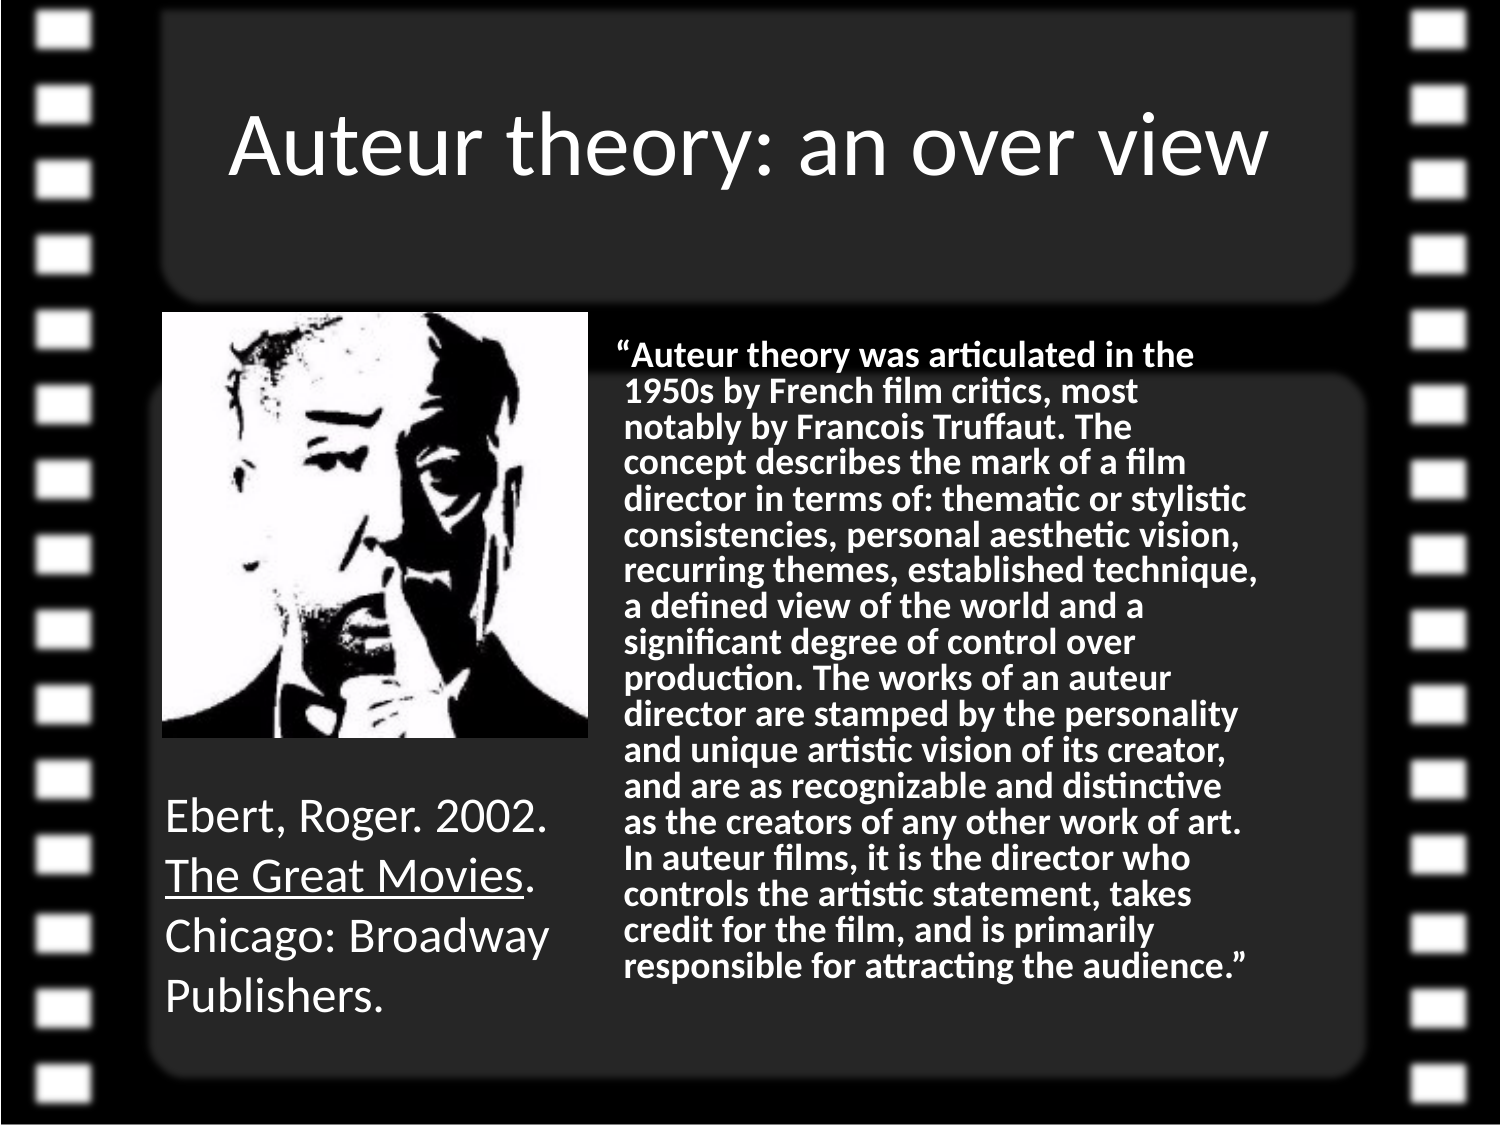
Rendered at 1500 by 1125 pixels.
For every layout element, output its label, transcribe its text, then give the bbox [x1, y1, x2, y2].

picture [0, 0, 1500, 1125]
text_box Ebert, Roger. 2002. The Great Movies. Chicago: Broadway Publishers. [149, 774, 588, 1030]
title Auteur theory: an over view [75, 45, 1425, 233]
list “Auteur theory was articulated in the 1950s by French film critics, most notably by Francois Truffaut. The concept describes the mark of a film director in terms of: thematic or stylistic consistencies, personal aesthetic vision, recurring themes, established technique, a defined view of the world and a significant degree of control over production. The works of an auteur director are stamped by the personality and unique artistic vision of its creator, and are as recognizable and distinctive as the creators of any other work of art. In auteur films, it is the director who controls the artistic statement, takes credit for the film, and is primarily responsible for attracting the audience.” [600, 249, 1413, 1025]
